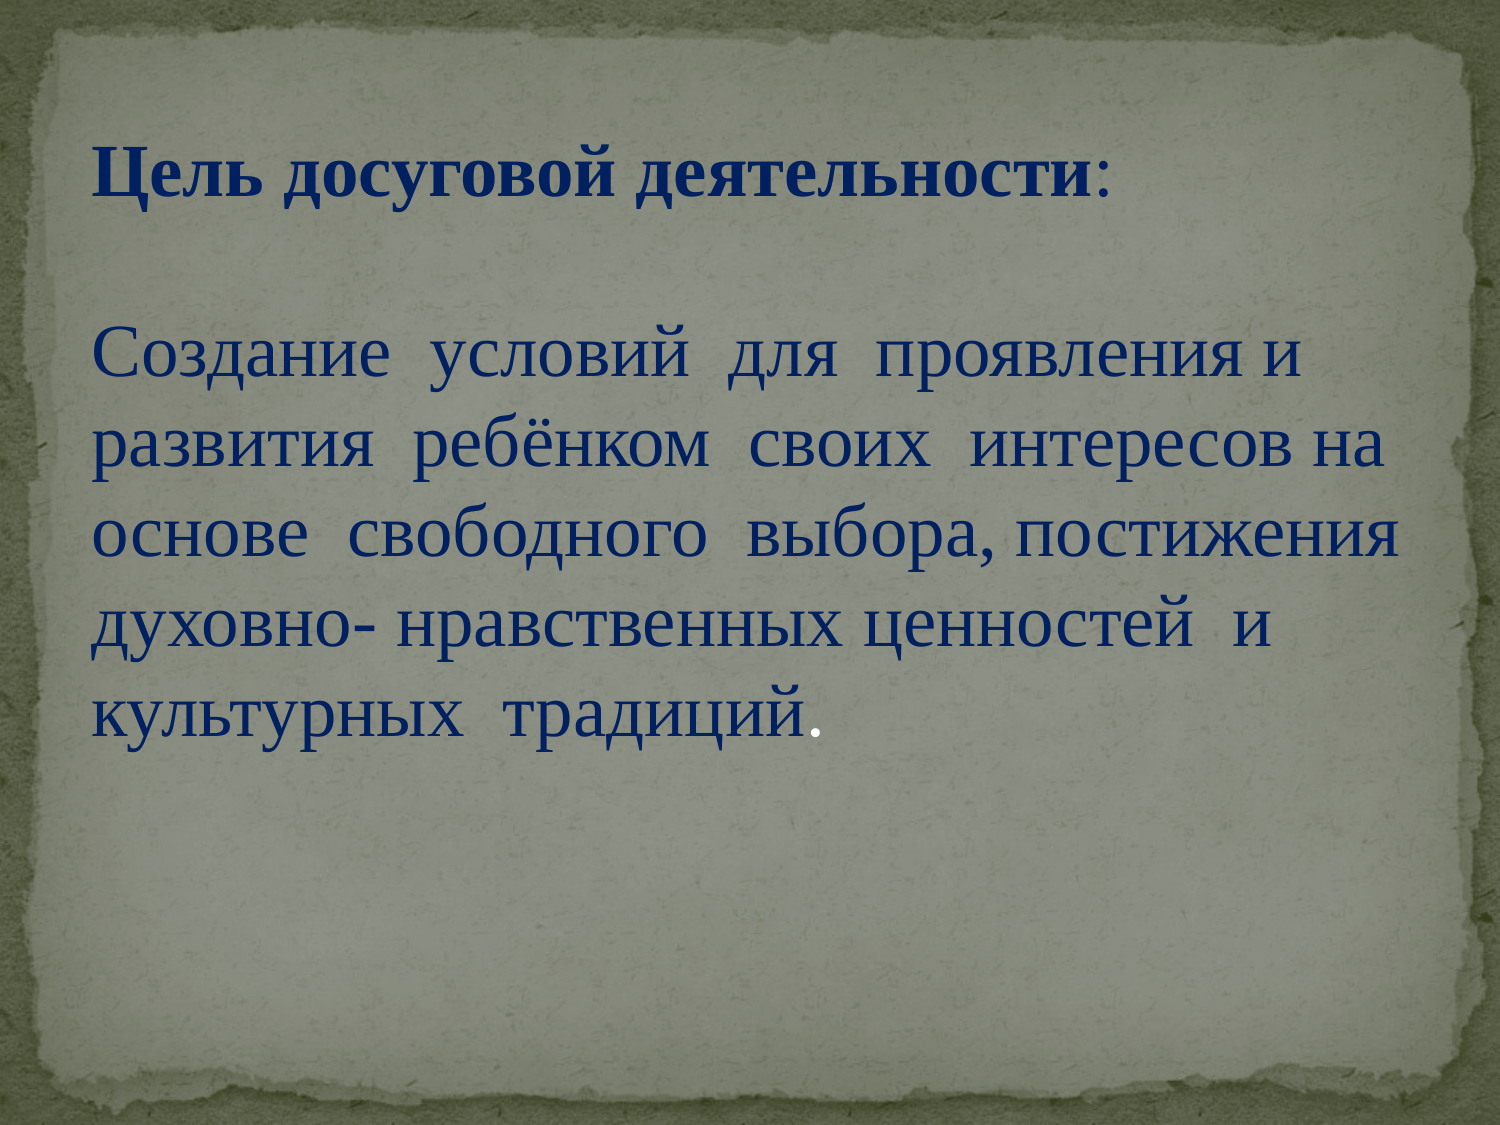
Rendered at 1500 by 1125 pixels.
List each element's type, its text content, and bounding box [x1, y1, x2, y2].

text_box Цель досуговой деятельности: Создание условий для проявления и развития ребёнком своих интересов на основе свободного выбора, постижения духовно- нравственных ценностей и культурных традиций. [76, 113, 1459, 759]
